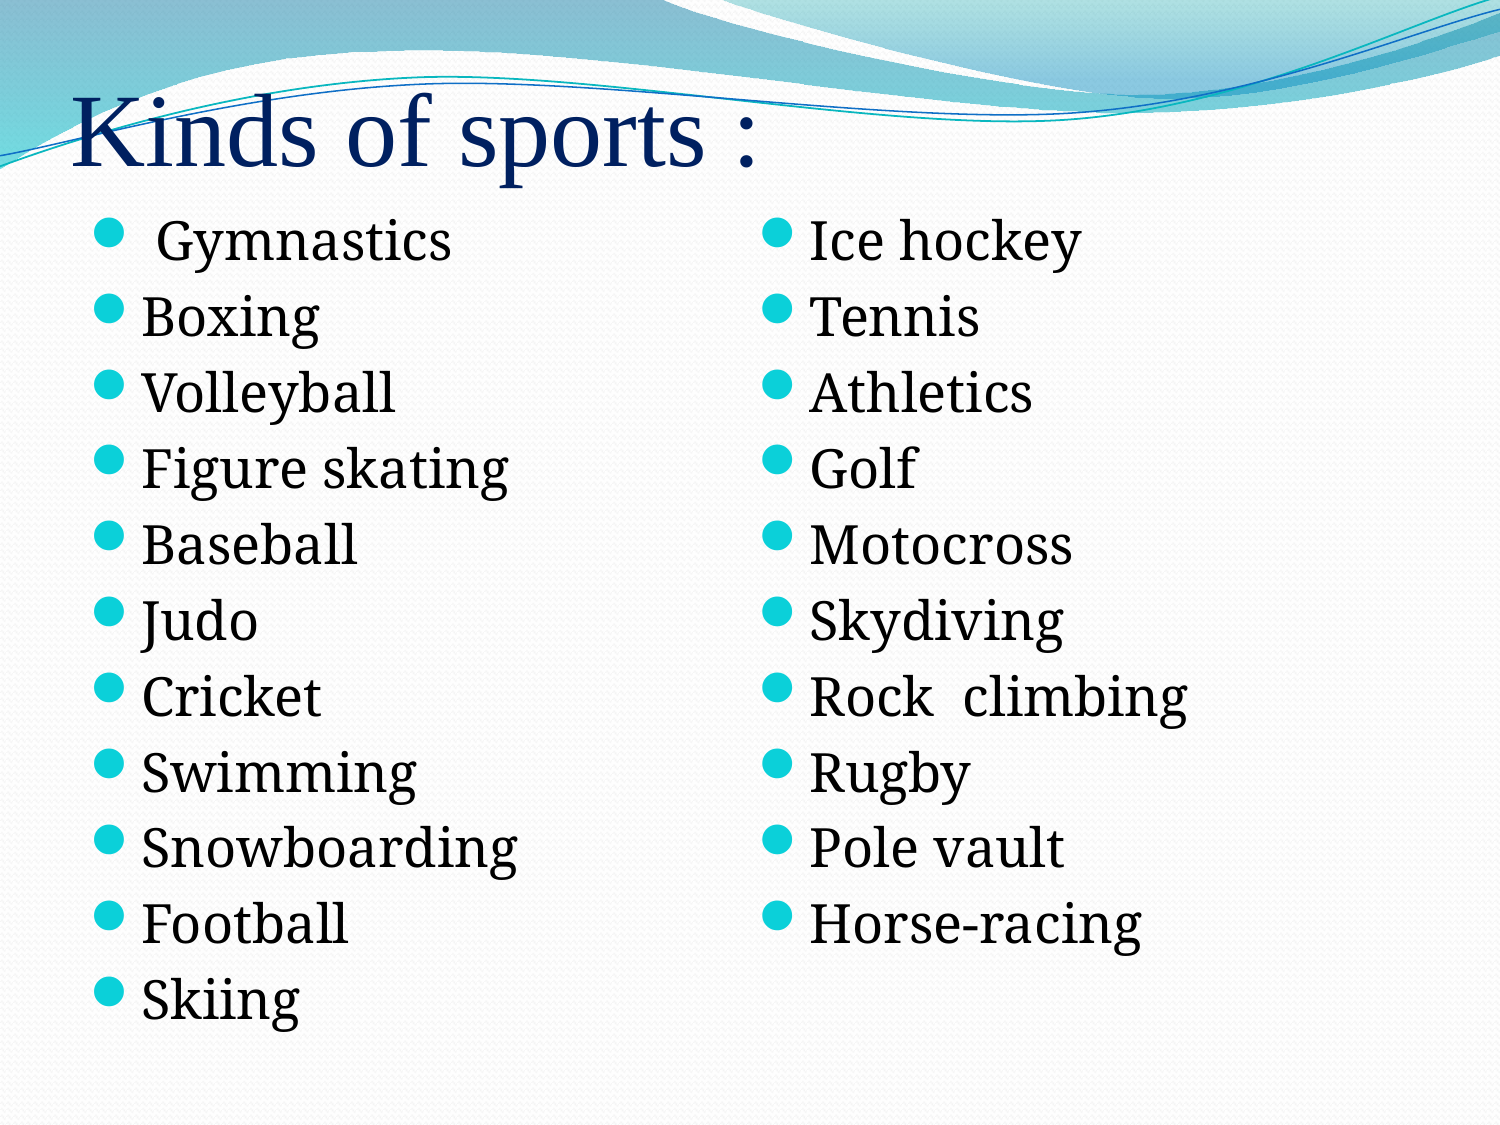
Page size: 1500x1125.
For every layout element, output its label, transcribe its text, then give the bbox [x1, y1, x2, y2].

list Gymnastics Boxing Volleyball Figure skating Baseball Judo Cricket Swimming Snowboarding Football Skiing Ice hockey Tennis Athletics Golf Motocross Skydiving Rock climbing Rugby Pole vault Horse-racing [75, 199, 1442, 1090]
title Kinds of sports : [70, 0, 1421, 188]
